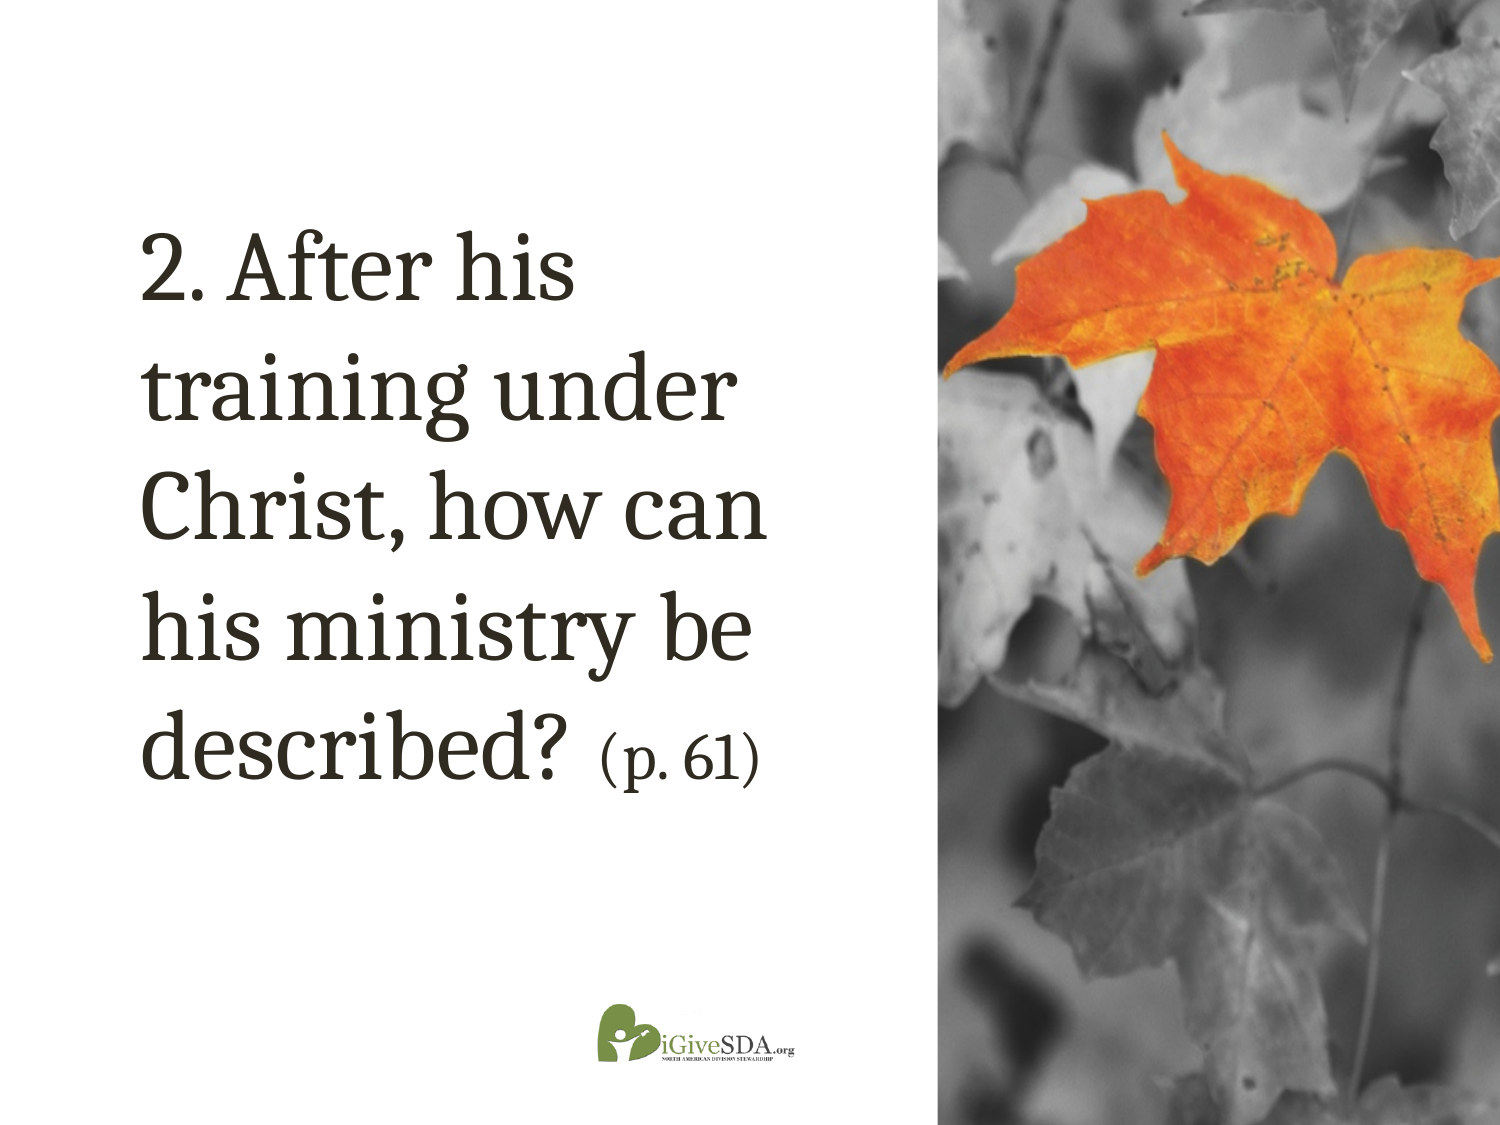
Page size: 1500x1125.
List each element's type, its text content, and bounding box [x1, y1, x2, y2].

title 2. After his training under Christ, how can his ministry be described? (p. 61) [125, 137, 850, 863]
picture [580, 989, 804, 1077]
picture [937, 0, 1500, 1125]
